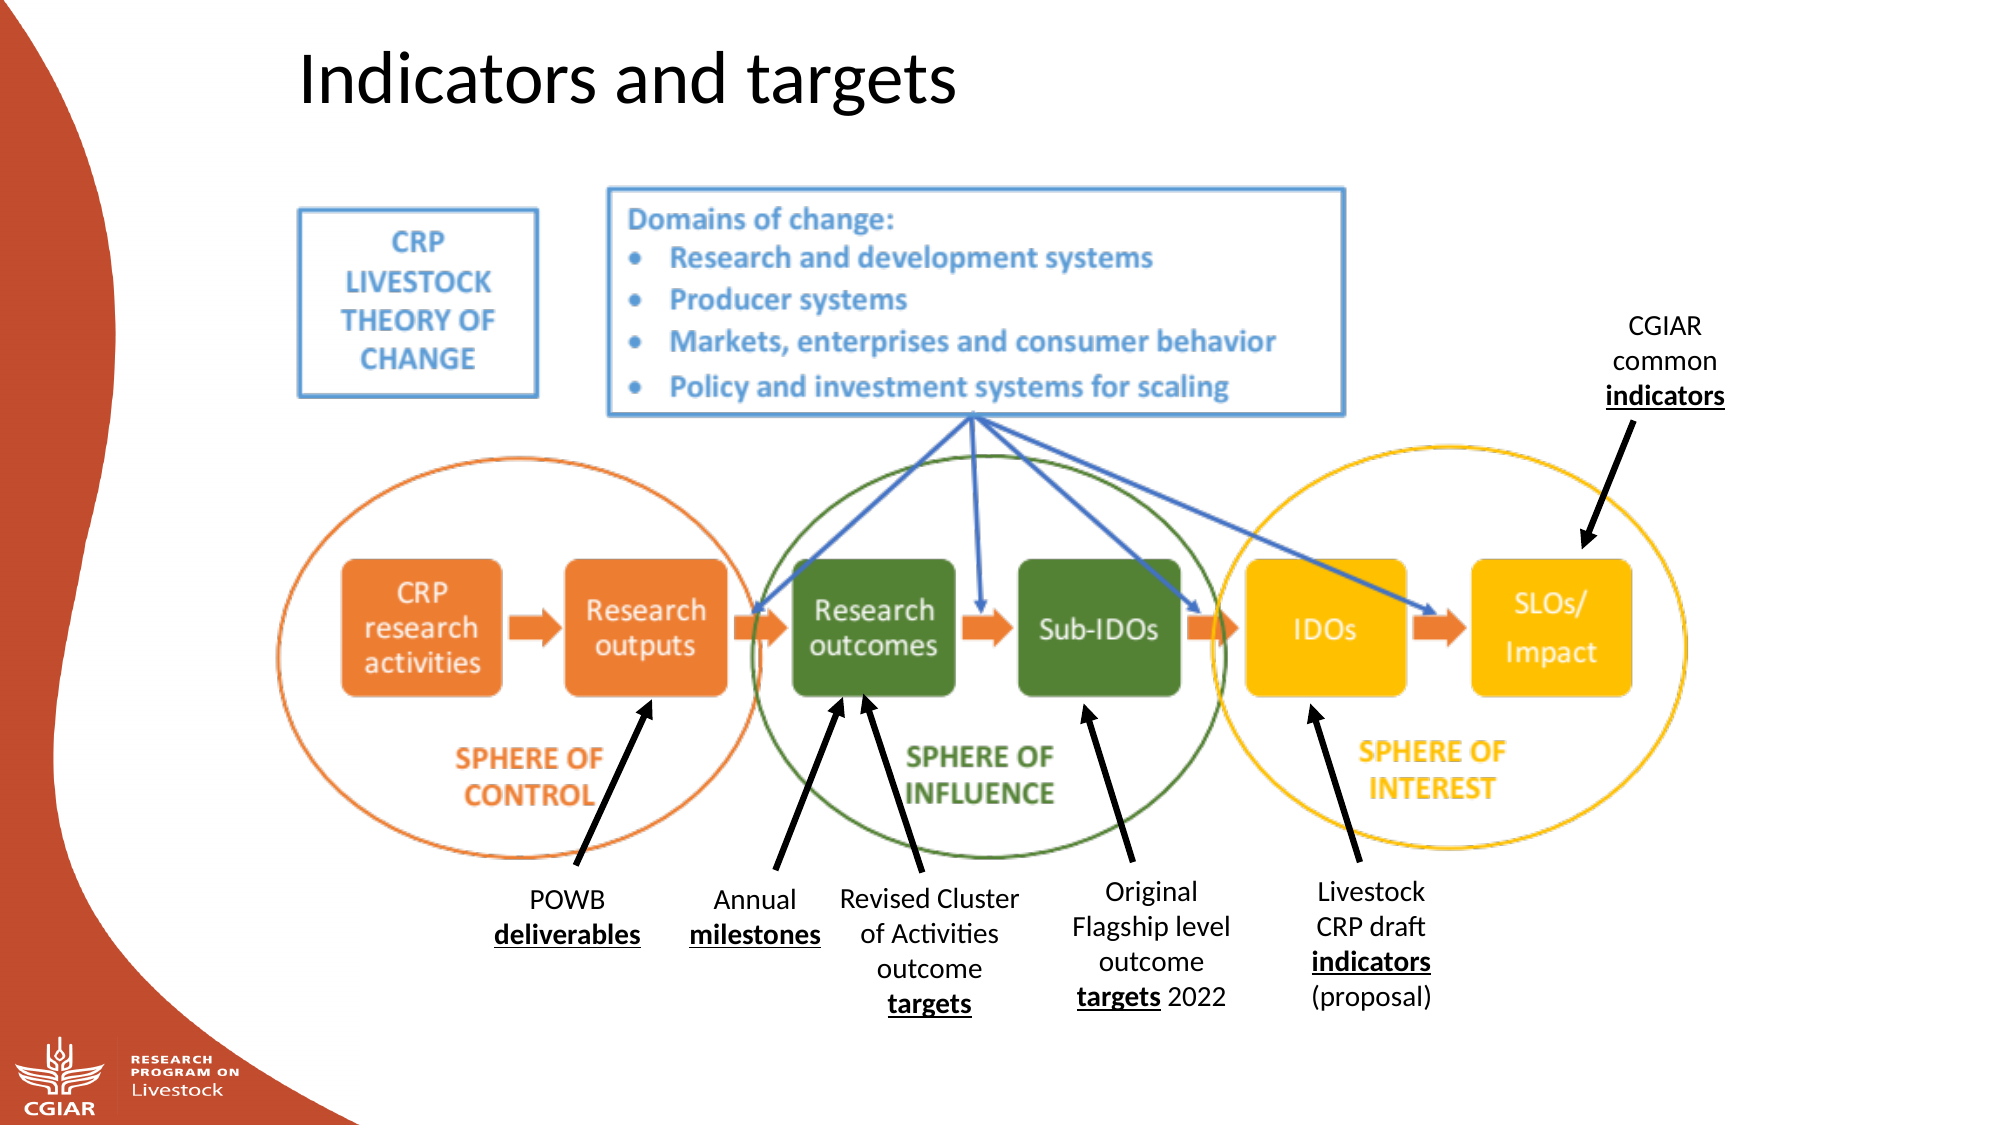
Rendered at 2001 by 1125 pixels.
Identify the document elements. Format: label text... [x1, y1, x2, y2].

text_box Livestock CRP draft indicators (proposal) [1287, 874, 1456, 1020]
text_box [1310, 703, 1360, 863]
list Indicators and targets [283, 31, 1934, 219]
picture [0, 0, 1784, 1125]
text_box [775, 697, 843, 871]
text_box Original Flagship level outcome targets 2022 [1052, 874, 1252, 1020]
text_box Annual milestones [670, 874, 841, 958]
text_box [1581, 420, 1634, 550]
text_box POWB deliverables [476, 874, 659, 958]
text_box Revised Cluster of Activities outcome targets [822, 874, 1037, 1027]
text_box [575, 699, 652, 866]
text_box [863, 693, 923, 873]
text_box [1083, 703, 1133, 863]
